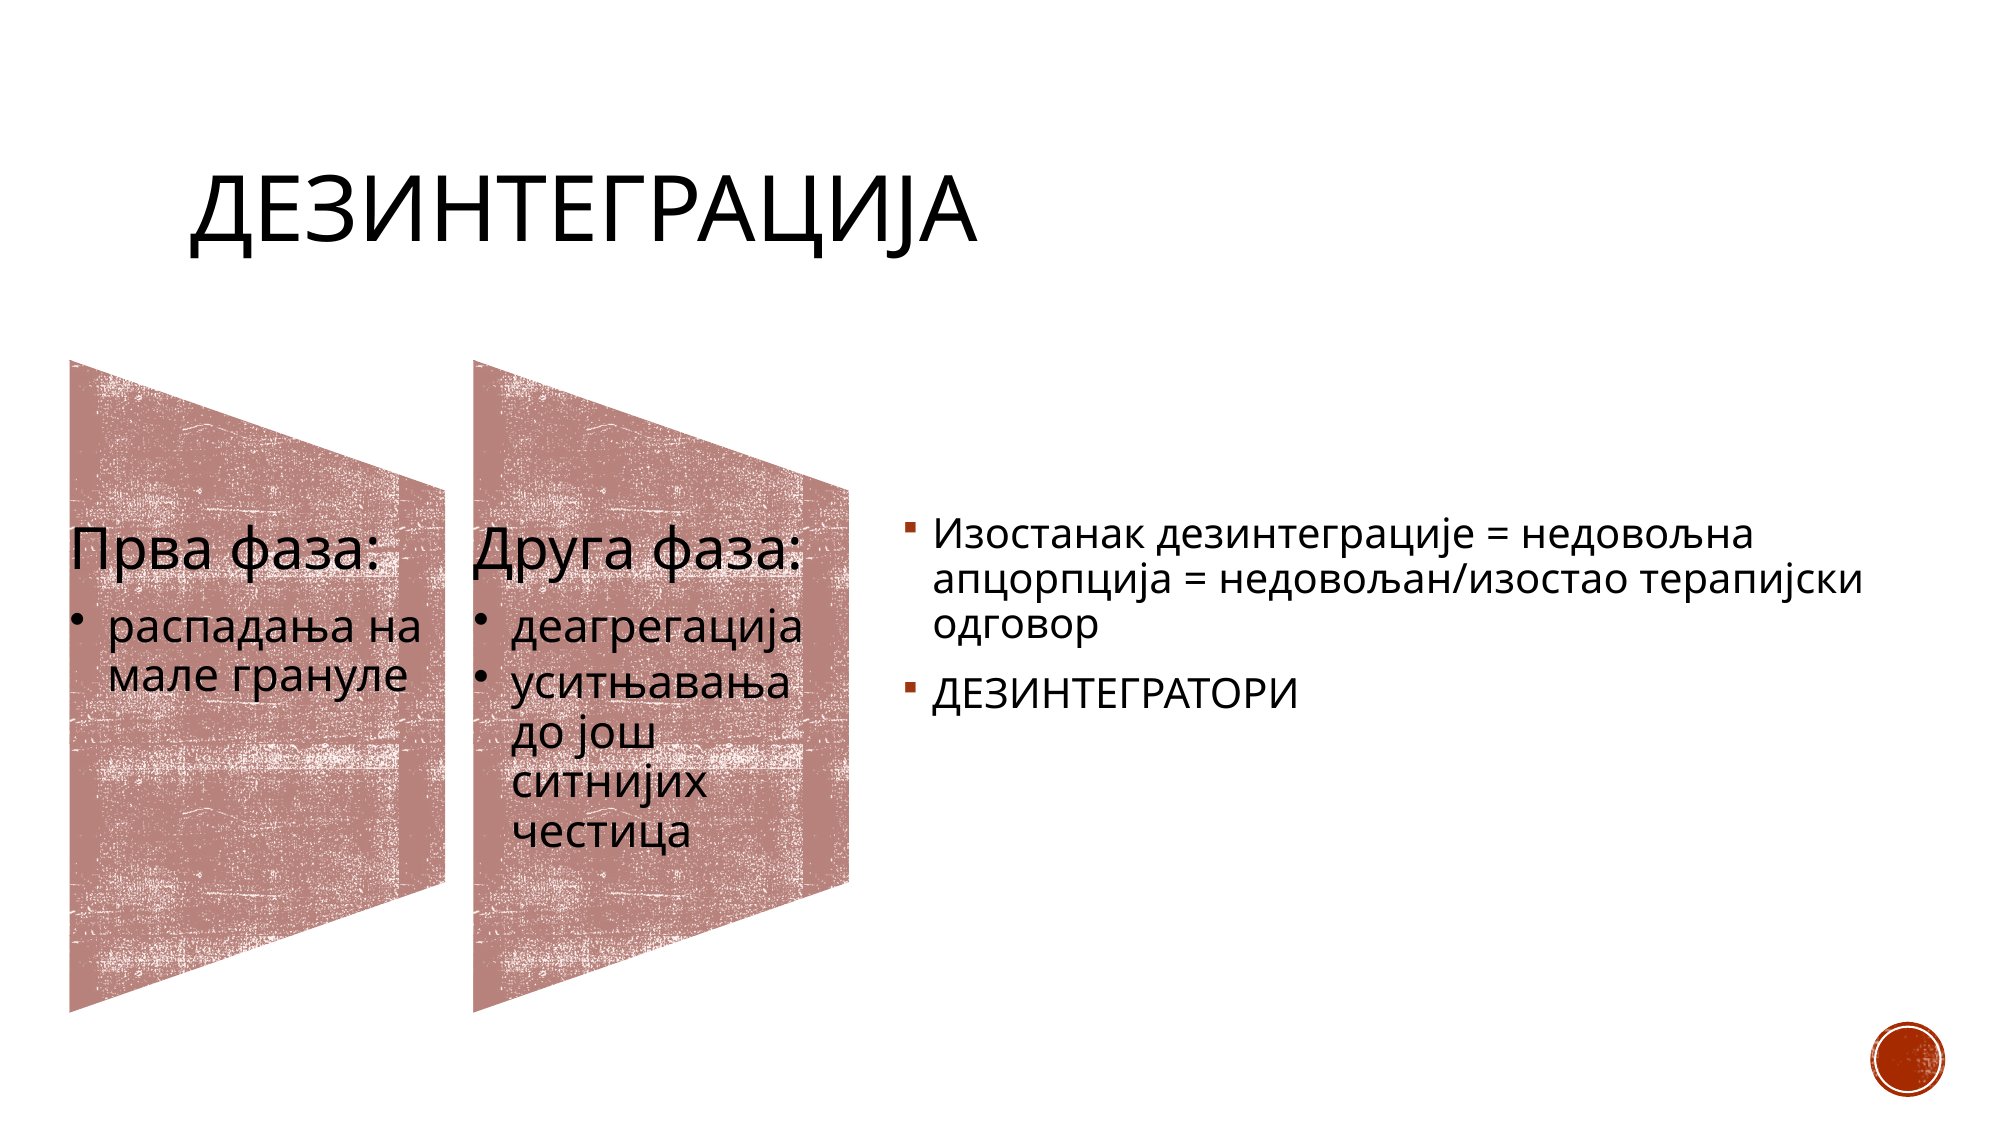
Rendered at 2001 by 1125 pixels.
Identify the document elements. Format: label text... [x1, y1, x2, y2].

list Изостанак дезинтеграције = недовољна апцорпција = недовољан/изостао терапијски одговор ДЕЗИНТЕГРАТОРИ [887, 360, 1931, 1013]
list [72, 363, 847, 1011]
title Дезинтеграција [175, 79, 1826, 344]
